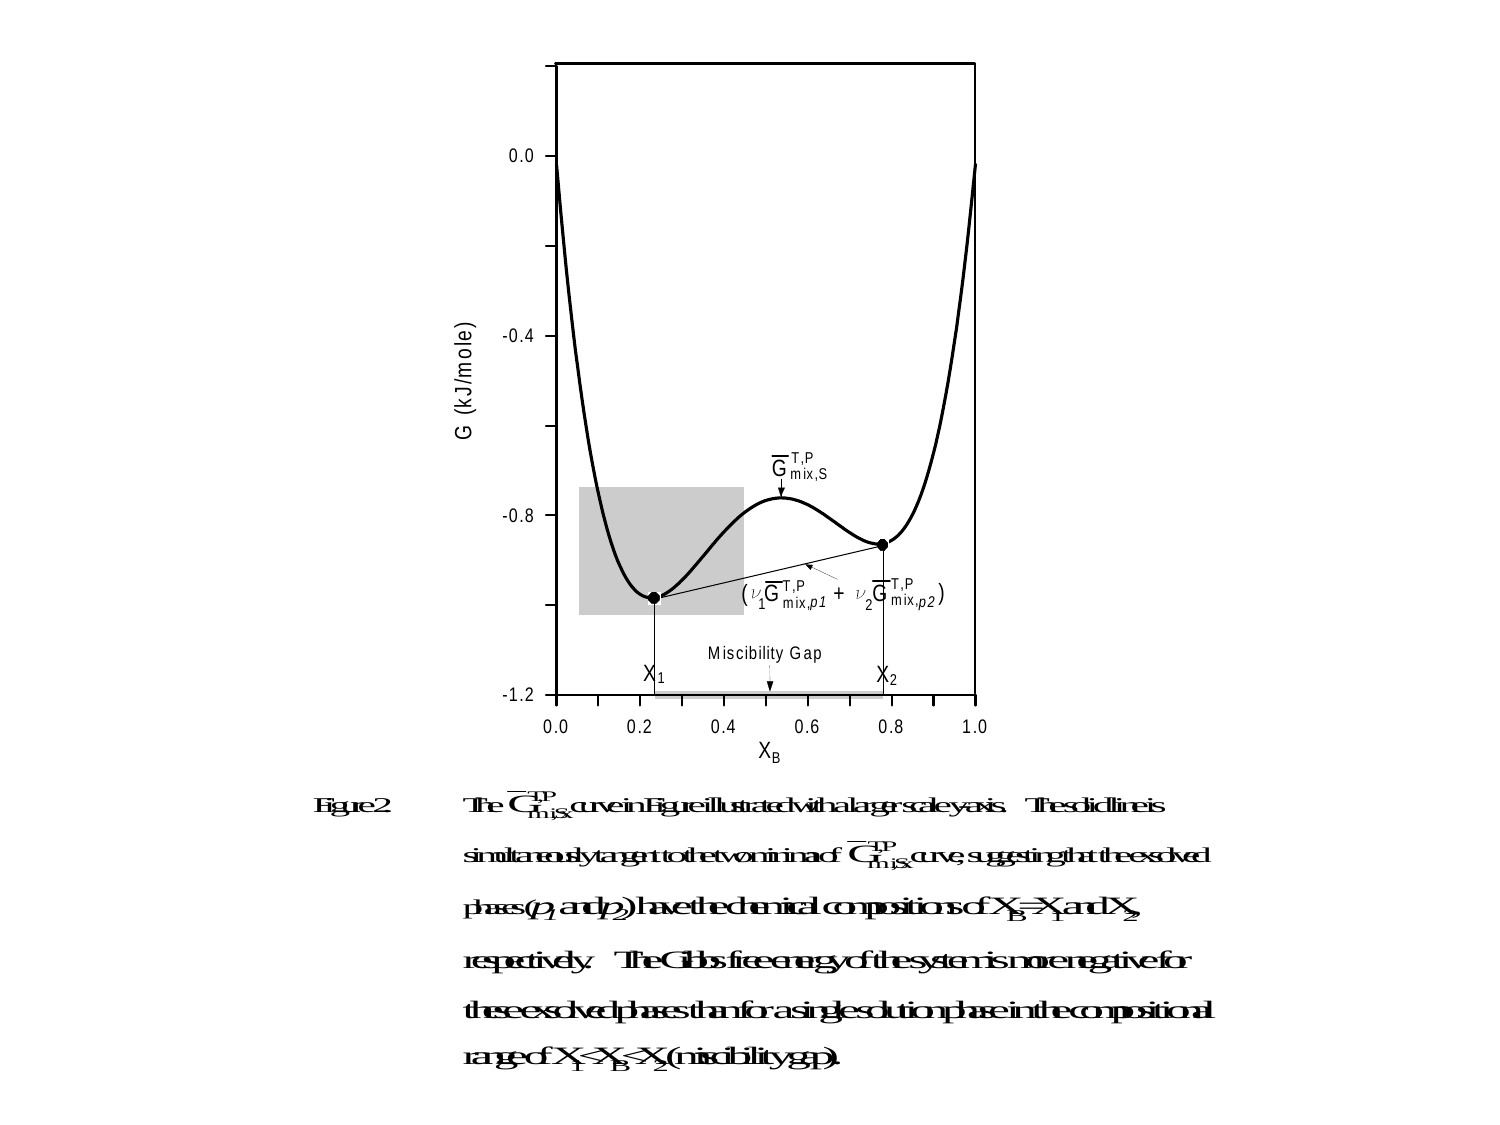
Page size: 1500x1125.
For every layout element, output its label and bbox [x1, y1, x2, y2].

text_box [312, 774, 1234, 1075]
picture [449, 62, 989, 768]
